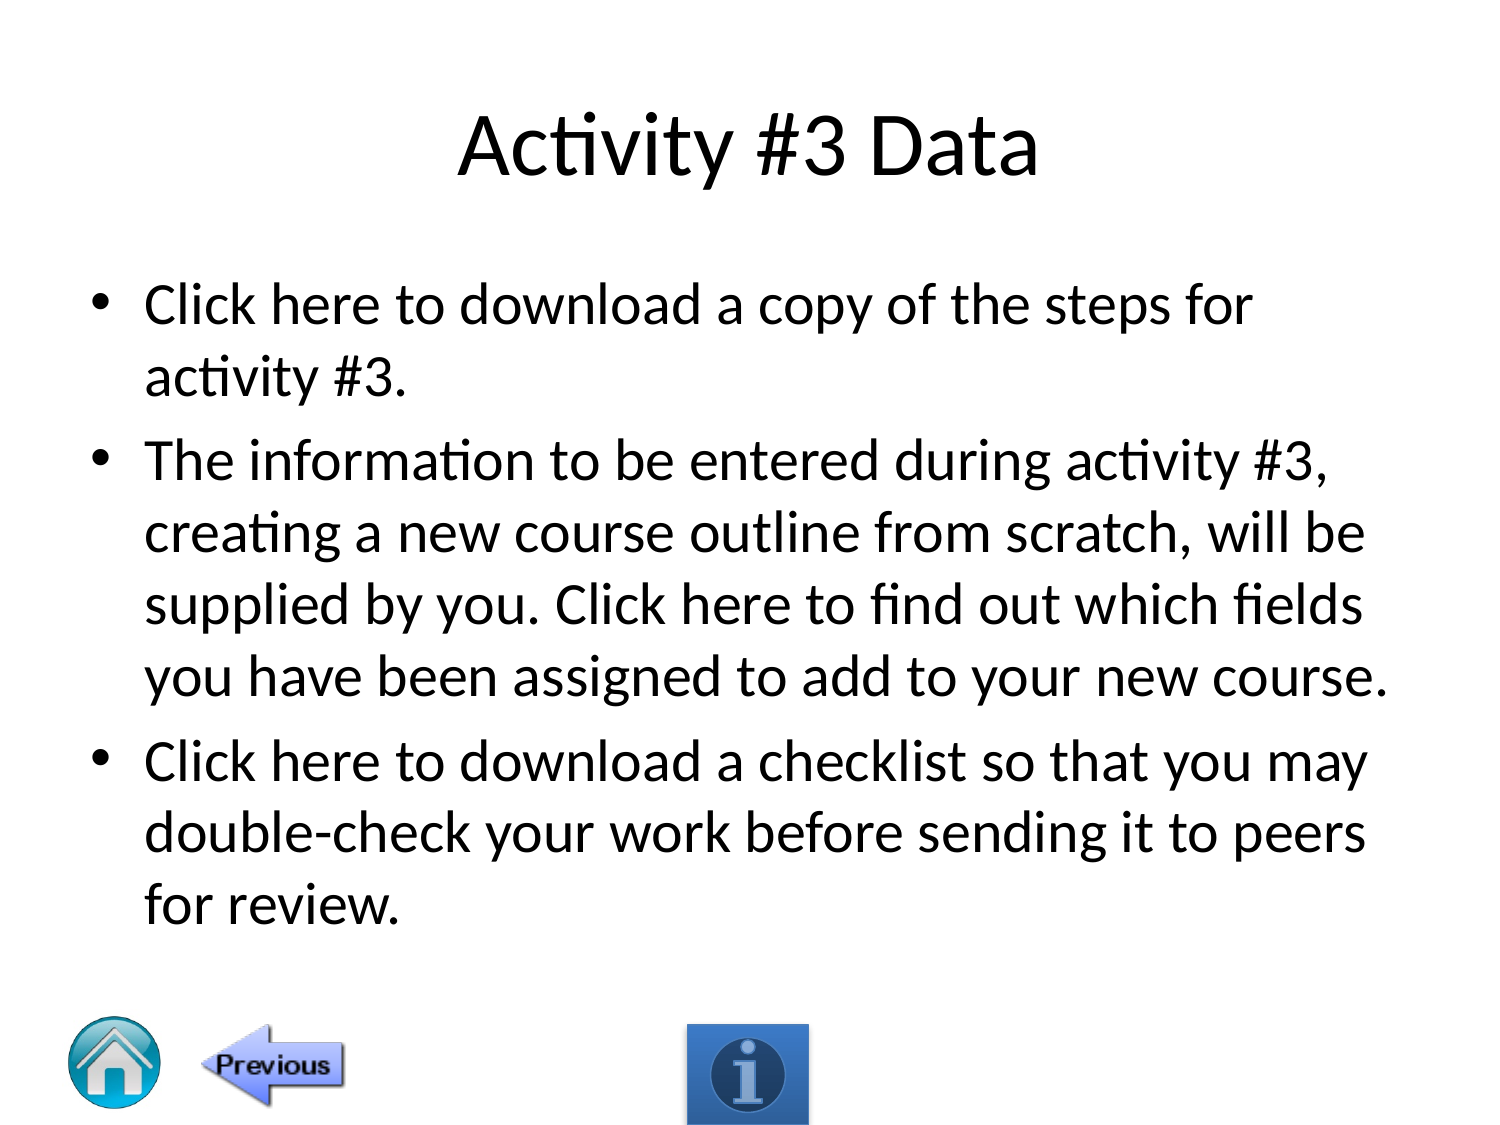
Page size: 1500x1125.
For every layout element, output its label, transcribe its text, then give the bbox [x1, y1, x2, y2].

list Click here to download a copy of the steps for activity #3. The information to be entered during activity #3, creating a new course outline from scratch, will be supplied by you. Click here to find out which fields you have been assigned to add to your new course. Click here to download a checklist so that you may double-check your work before sending it to peers for review. [75, 257, 1425, 1000]
text_box [687, 1024, 809, 1125]
picture [62, 1009, 166, 1113]
picture [200, 1023, 350, 1113]
title Activity #3 Data [75, 45, 1425, 233]
